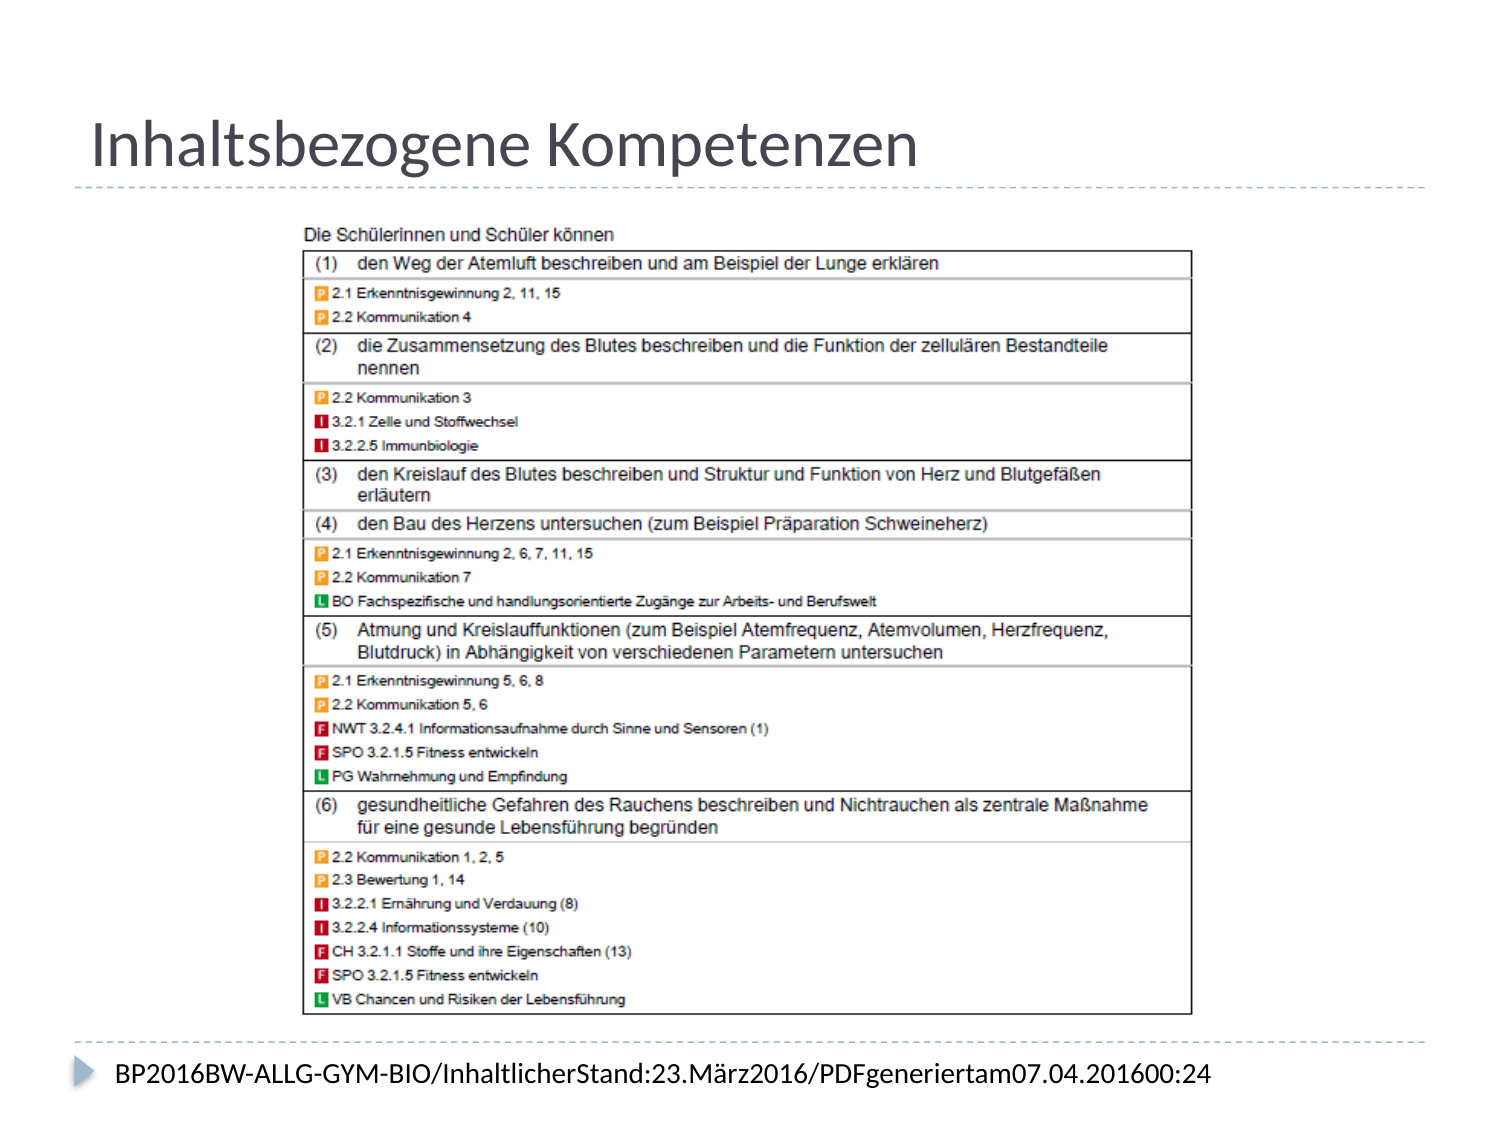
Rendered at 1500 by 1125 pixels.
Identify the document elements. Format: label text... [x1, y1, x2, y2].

picture [286, 219, 1214, 1024]
text_box BP2016BW-ALLG-GYM-BIO/InhaltlicherStand:23.März2016/PDFgeneriertam07.04.201600:24 [100, 1046, 1424, 1097]
title Inhaltsbezogene Kompetenzen [74, 24, 1426, 188]
